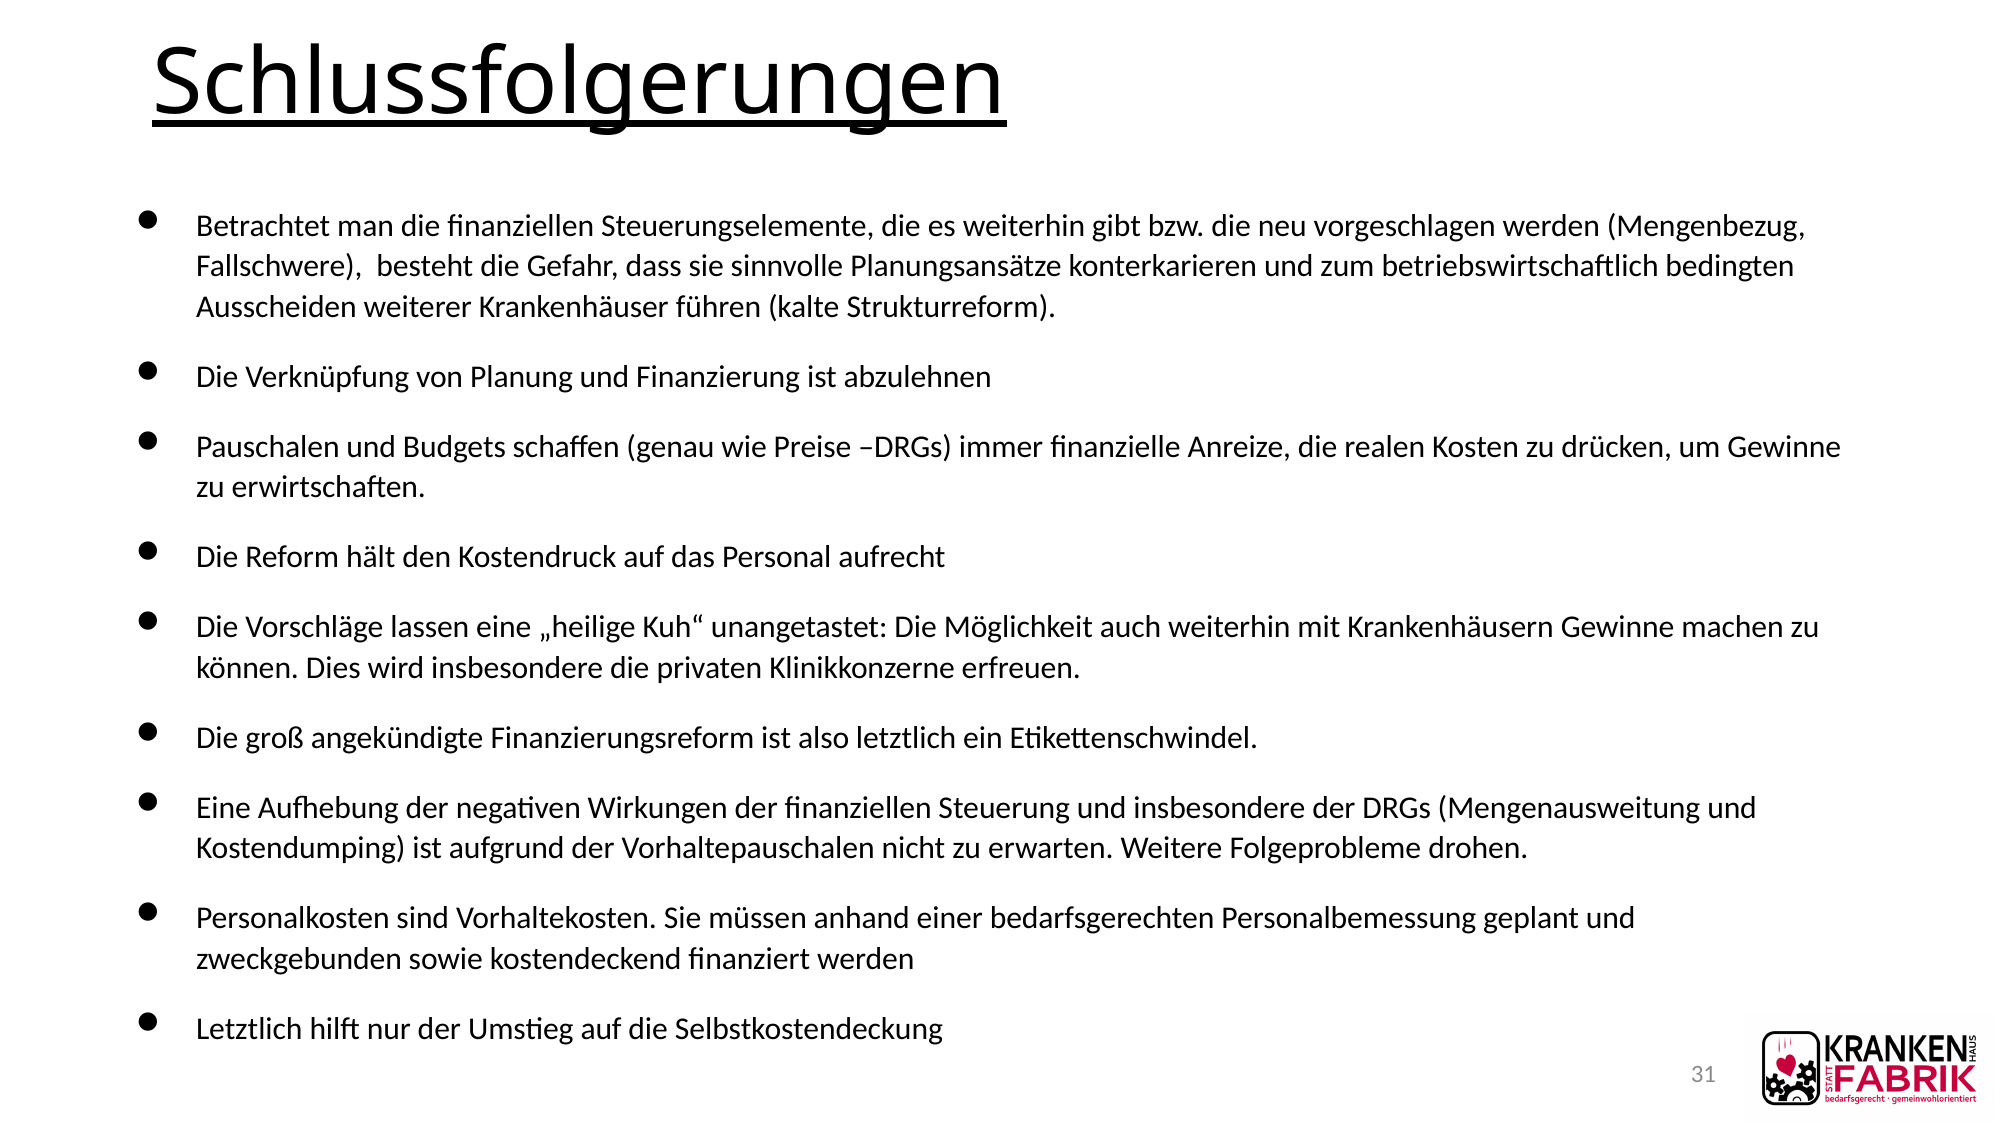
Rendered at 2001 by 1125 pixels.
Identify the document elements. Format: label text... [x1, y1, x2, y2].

slide_number 31 [1281, 1042, 1731, 1103]
title Schlussfolgerungen [137, 29, 1863, 195]
list Betrachtet man die finanziellen Steuerungselemente, die es weiterhin gibt bzw. die neu vorgeschlagen werden (Mengenbezug, Fallschwere), besteht die Gefahr, dass sie sinnvolle Planungsansätze konterkarieren und zum betriebswirtschaftlich bedingten Ausscheiden weiterer Krankenhäuser führen (kalte Strukturreform). Die Verknüpfung von Planung und Finanzierung ist abzulehnen Pauschalen und Budgets schaffen (genau wie Preise –DRGs) immer finanzielle Anreize, die realen Kosten zu drücken, um Gewinne zu erwirtschaften. Die Reform hält den Kostendruck auf das Personal aufrecht Die Vorschläge lassen eine „heilige Kuh“ unangetastet: Die Möglichkeit auch weiterhin mit Krankenhäusern Gewinne machen zu können. Dies wird insbesondere die privaten Klinikkonzerne erfreuen. Die groß angekündigte Finanzierungsreform ist also letztlich ein Etikettenschwindel. Eine Aufhebung der negativen Wirkungen der finanziellen Steuerung und insbesondere der DRGs (Mengenausweitung und Kostendumping) ist aufgrund der Vorhaltepauschalen nicht zu erwarten. Weitere Folgeprobleme drohen. Personalkosten sind Vorhaltekosten. Sie müssen anhand einer bedarfsgerechten Personalbemessung geplant und zweckgebunden sowie kostendeckend finanziert werden Letztlich hilft nur der Umstieg auf die Selbstkostendeckung [121, 195, 1863, 1057]
picture [1744, 1013, 1994, 1123]
